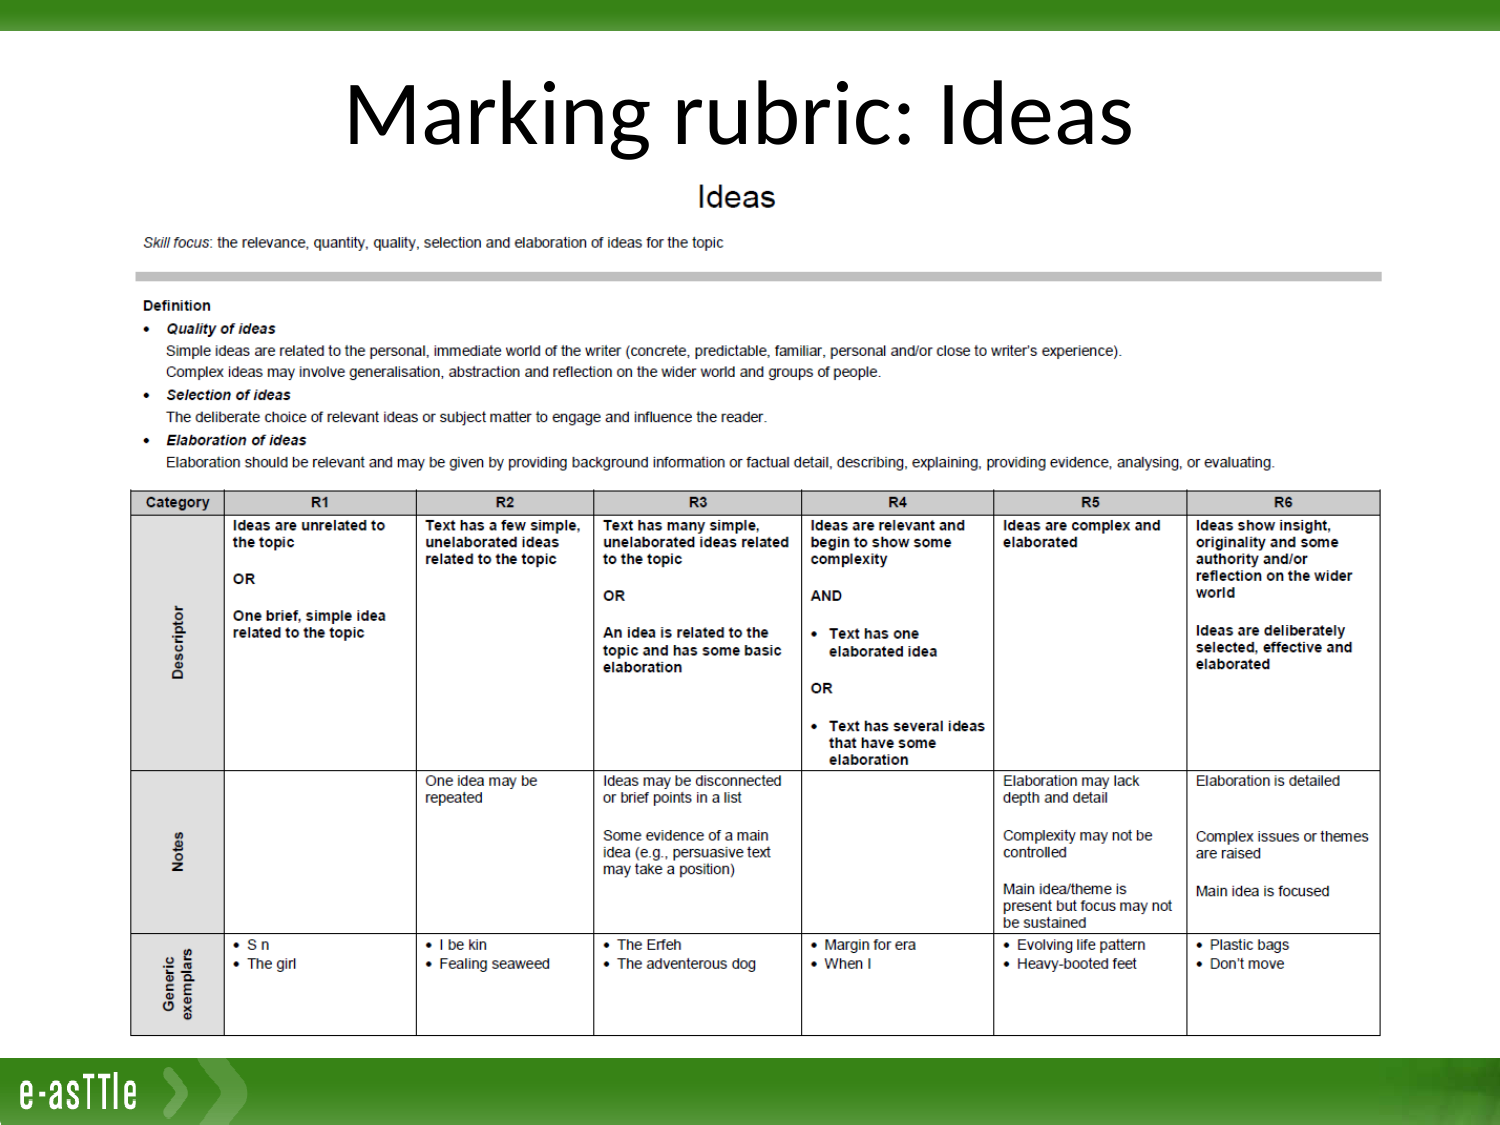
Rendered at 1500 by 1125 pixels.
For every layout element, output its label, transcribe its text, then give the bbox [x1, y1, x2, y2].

text_box Marking rubric: Ideas [74, 45, 1425, 233]
picture [0, 0, 1500, 31]
picture [0, 1058, 1500, 1125]
picture [123, 172, 1389, 1055]
